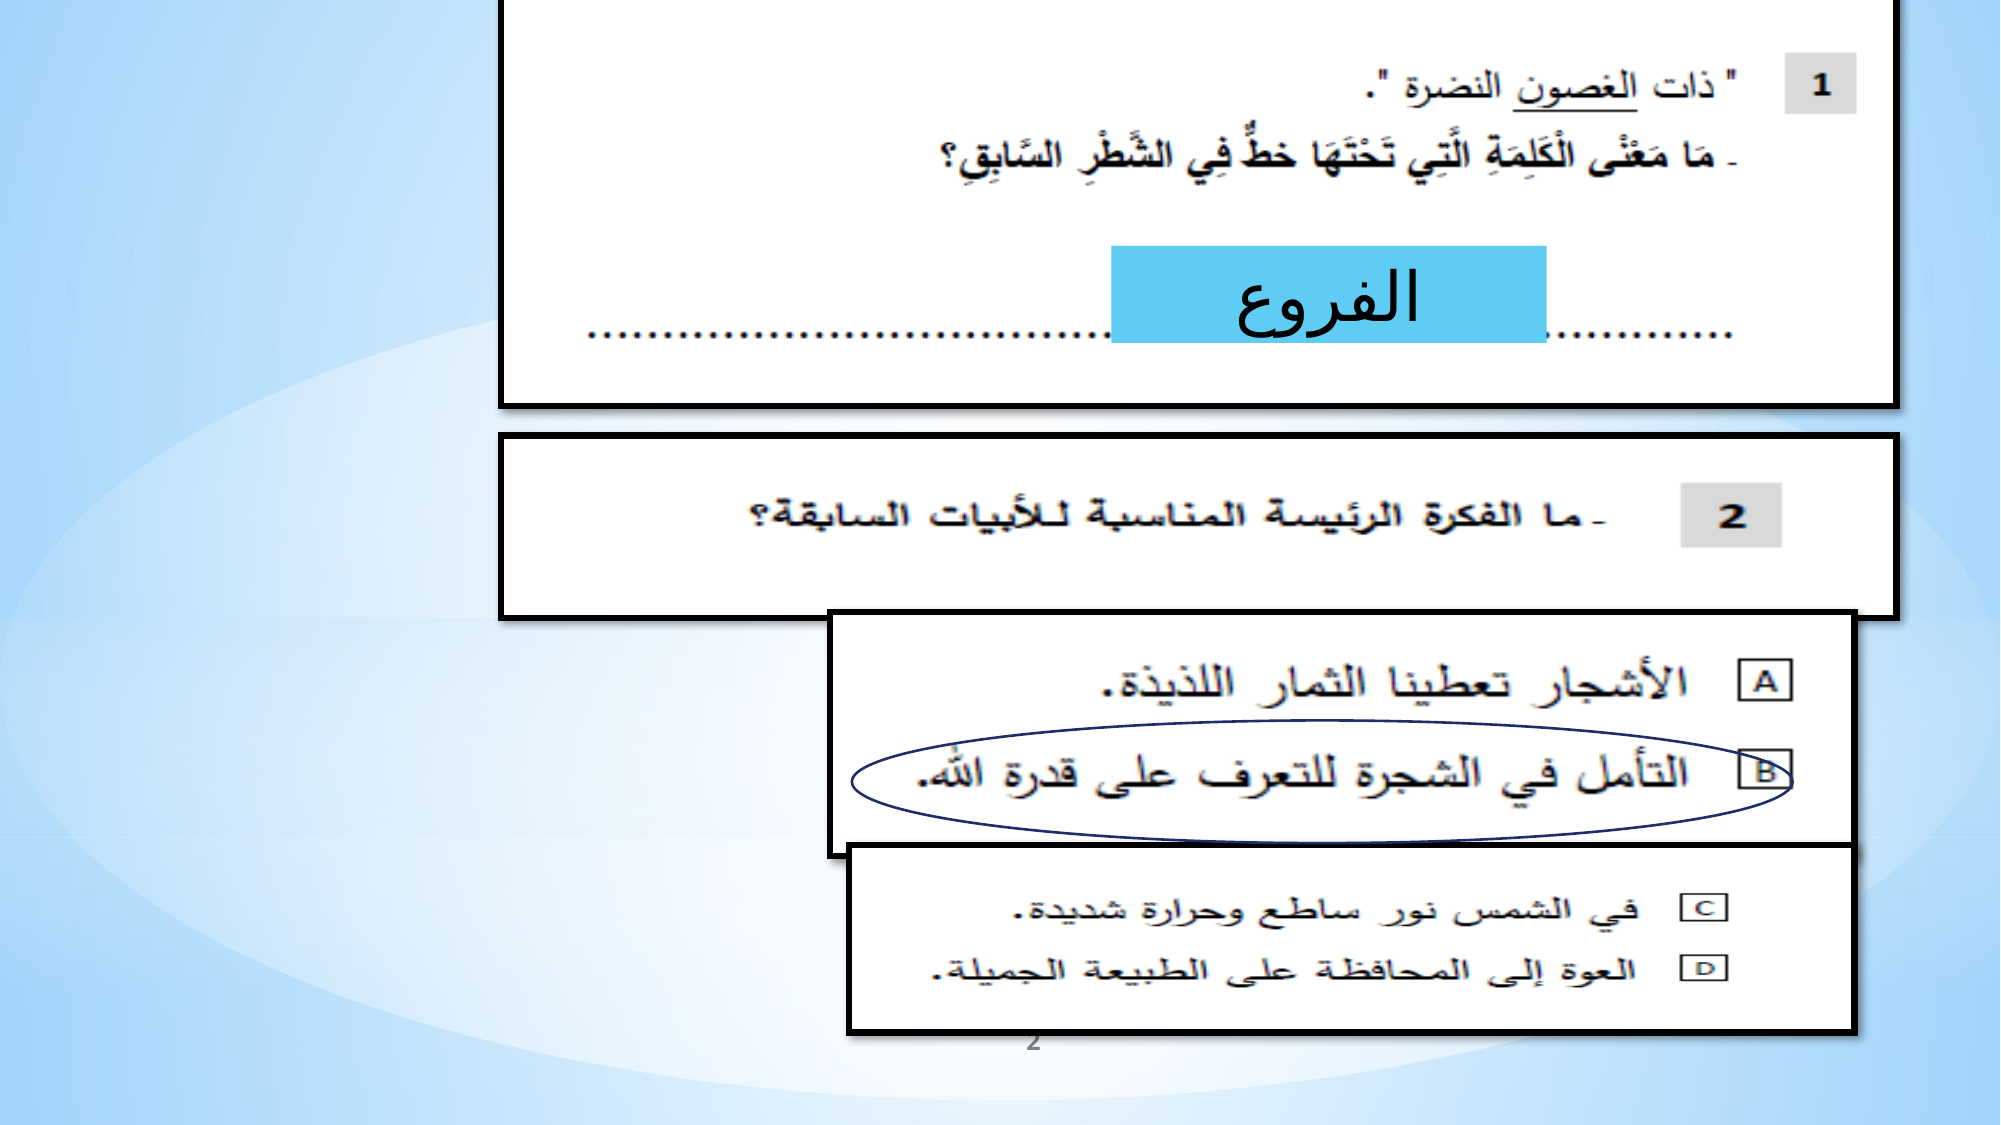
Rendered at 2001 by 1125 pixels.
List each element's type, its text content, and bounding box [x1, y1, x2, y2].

picture [503, 438, 1894, 1030]
picture [503, 0, 1894, 404]
slide_number 2 [833, 1012, 1234, 1073]
